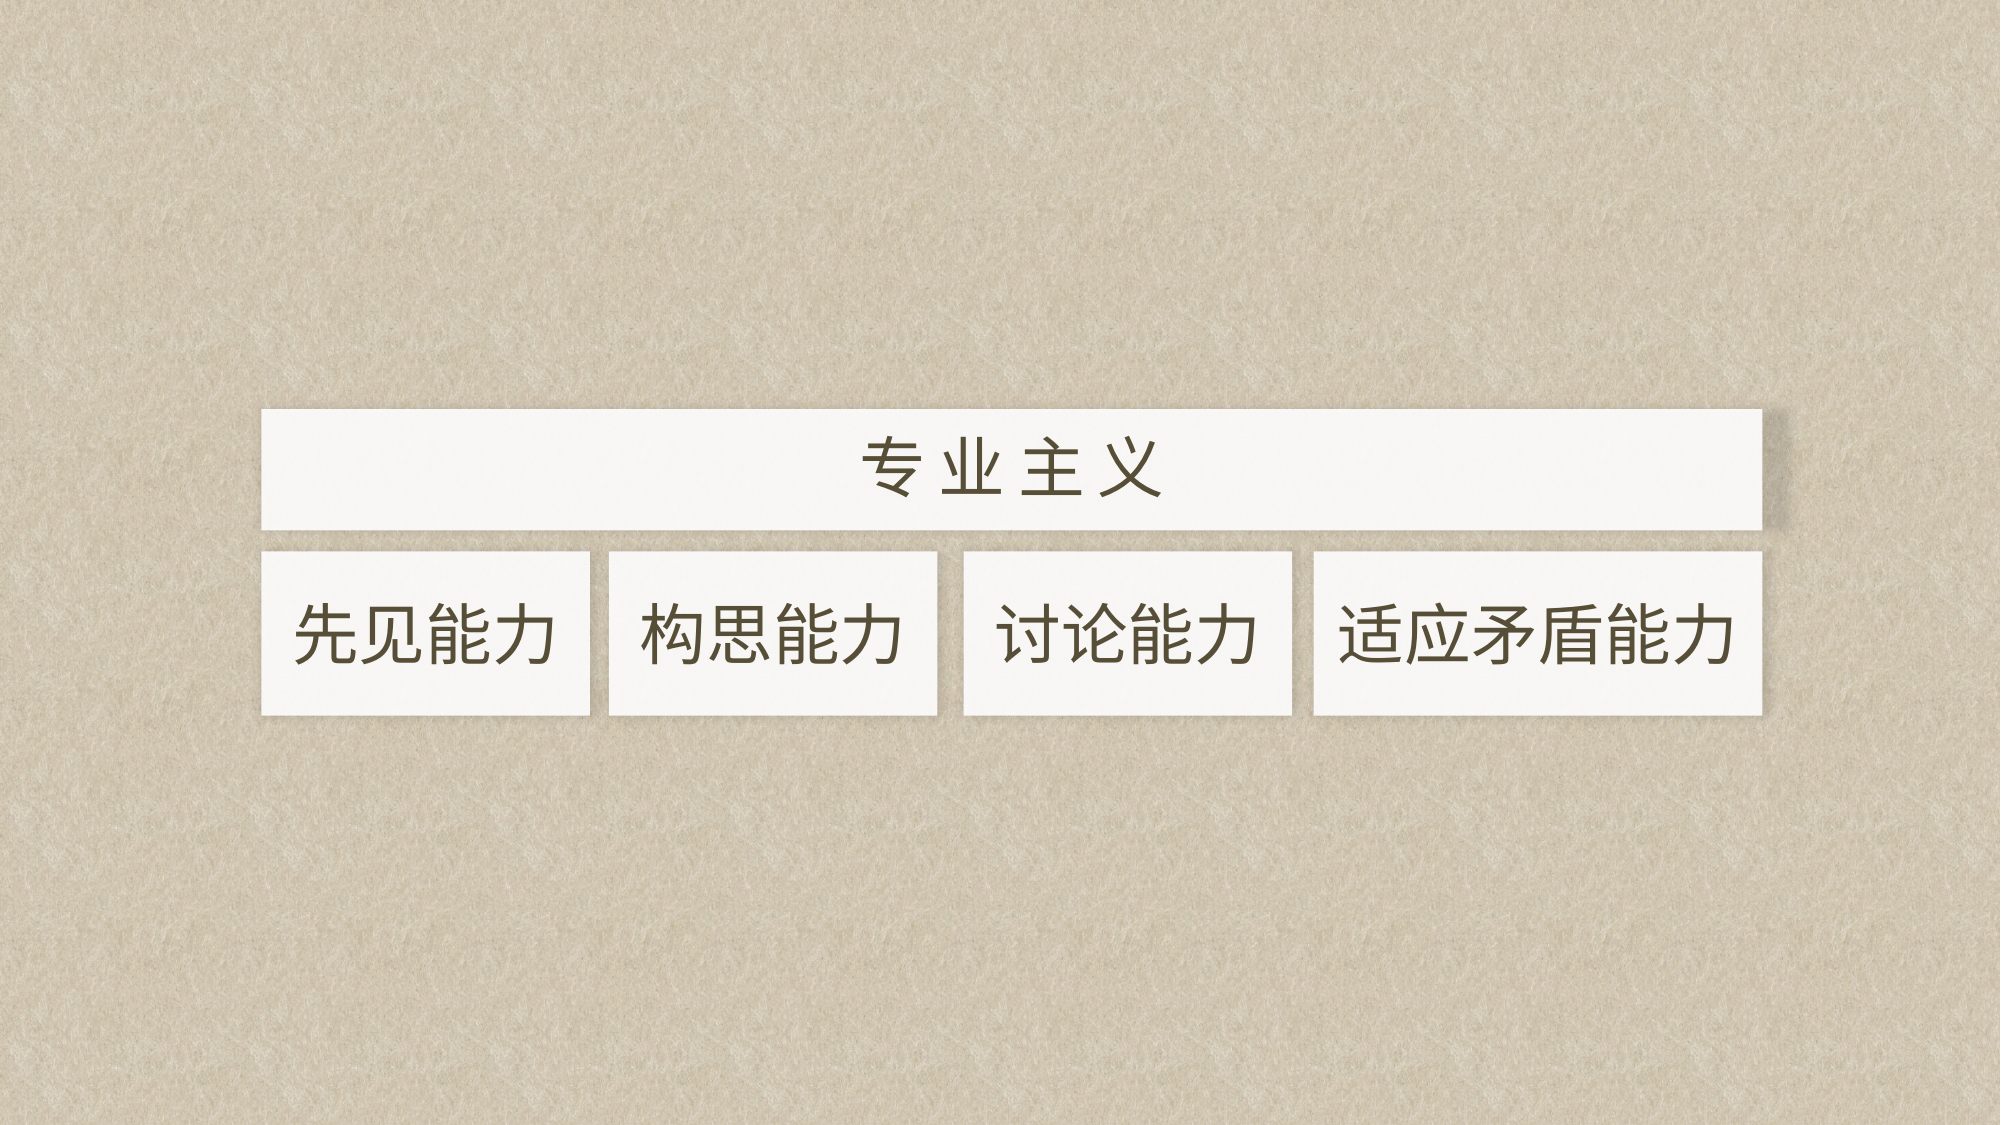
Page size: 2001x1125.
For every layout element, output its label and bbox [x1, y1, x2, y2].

picture [0, 0, 2000, 1125]
text_box [261, 409, 1763, 716]
